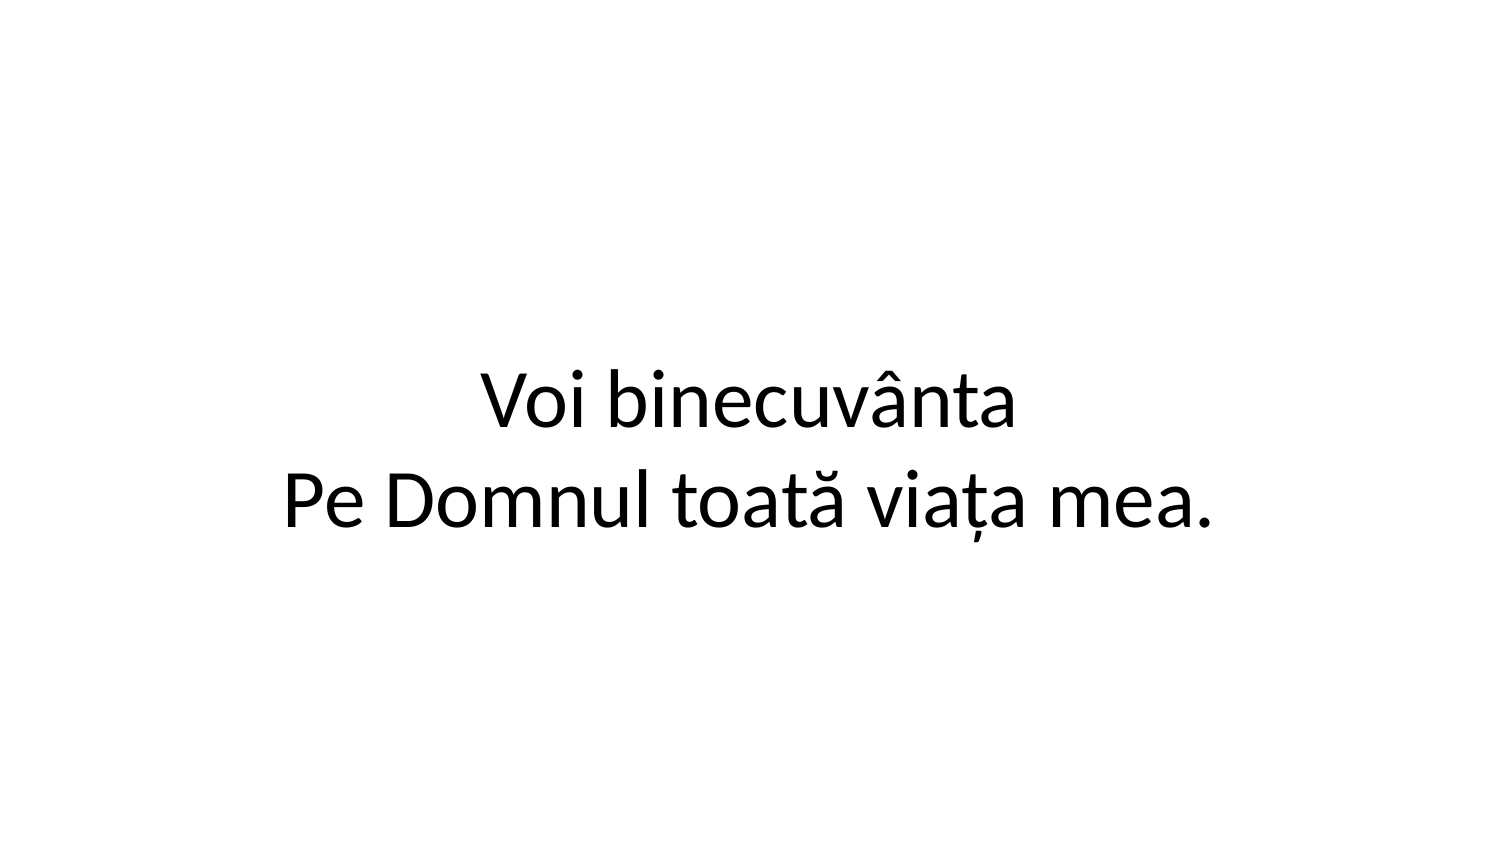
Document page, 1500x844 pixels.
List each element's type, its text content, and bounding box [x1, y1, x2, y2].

text_box Voi binecuvânta Pe Domnul toată viața mea. [268, 292, 1232, 552]
